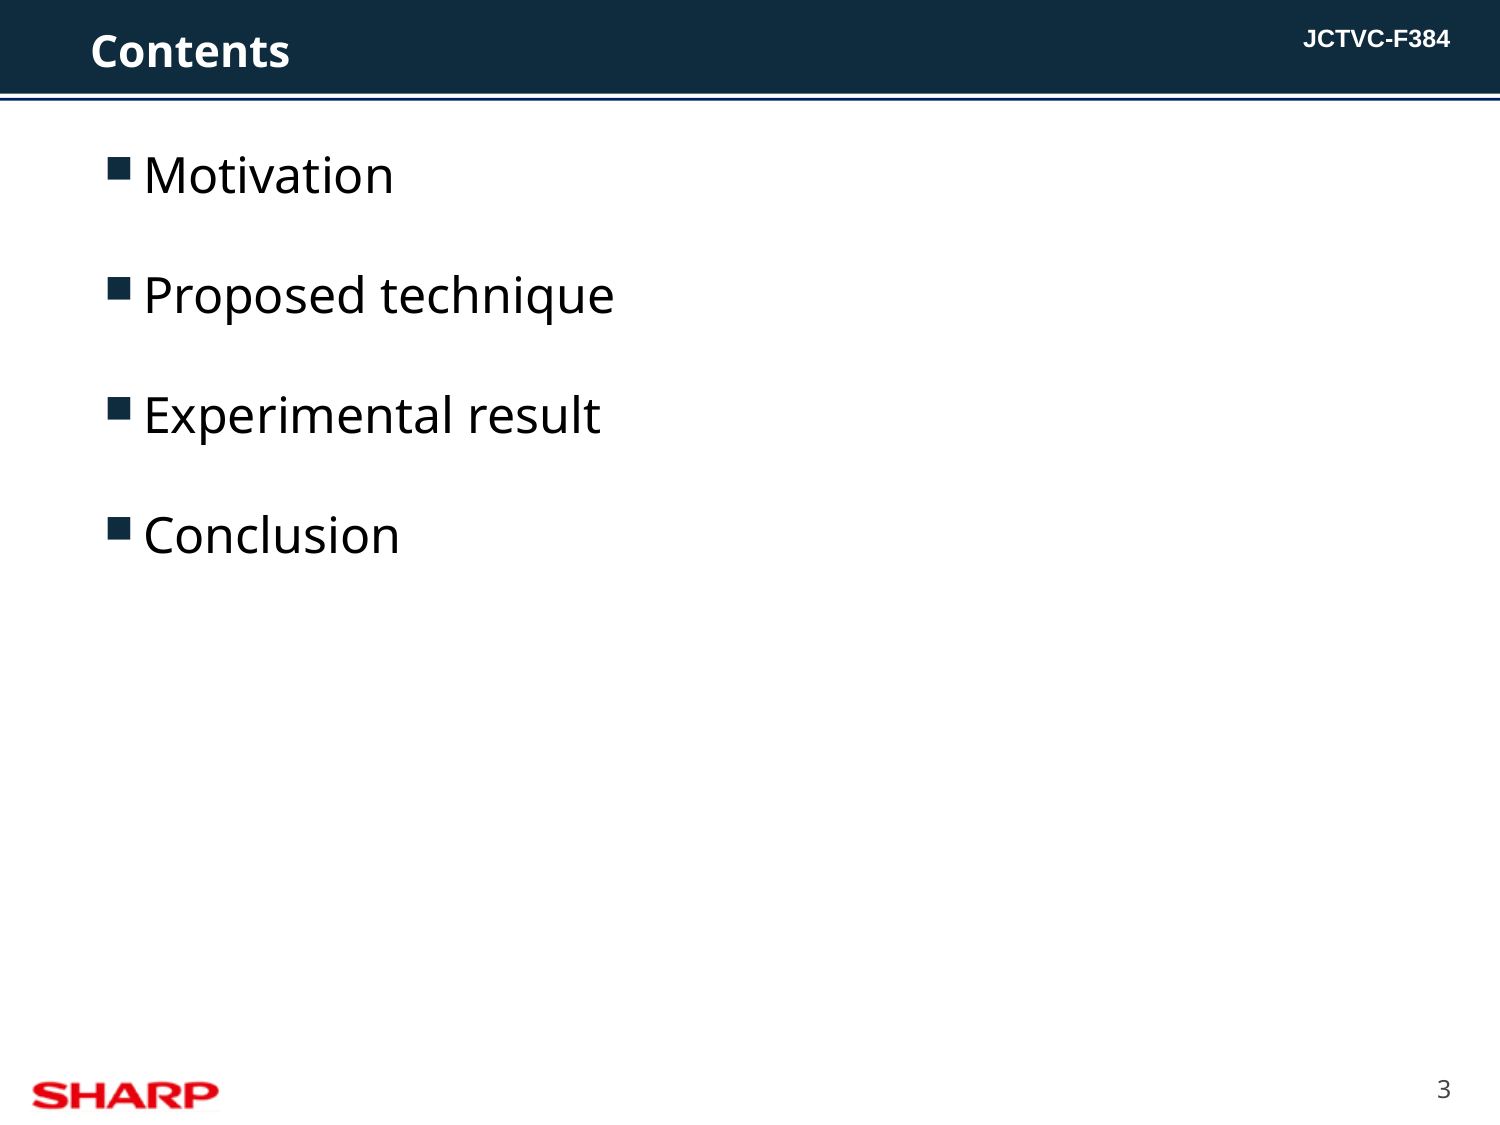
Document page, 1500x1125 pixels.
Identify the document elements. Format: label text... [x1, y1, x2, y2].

picture [0, 1068, 1500, 1125]
title Contents [74, 15, 1426, 85]
list Motivation Proposed technique Experimental result Conclusion [74, 128, 1426, 1051]
text_box 3 [1345, 1062, 1467, 1108]
